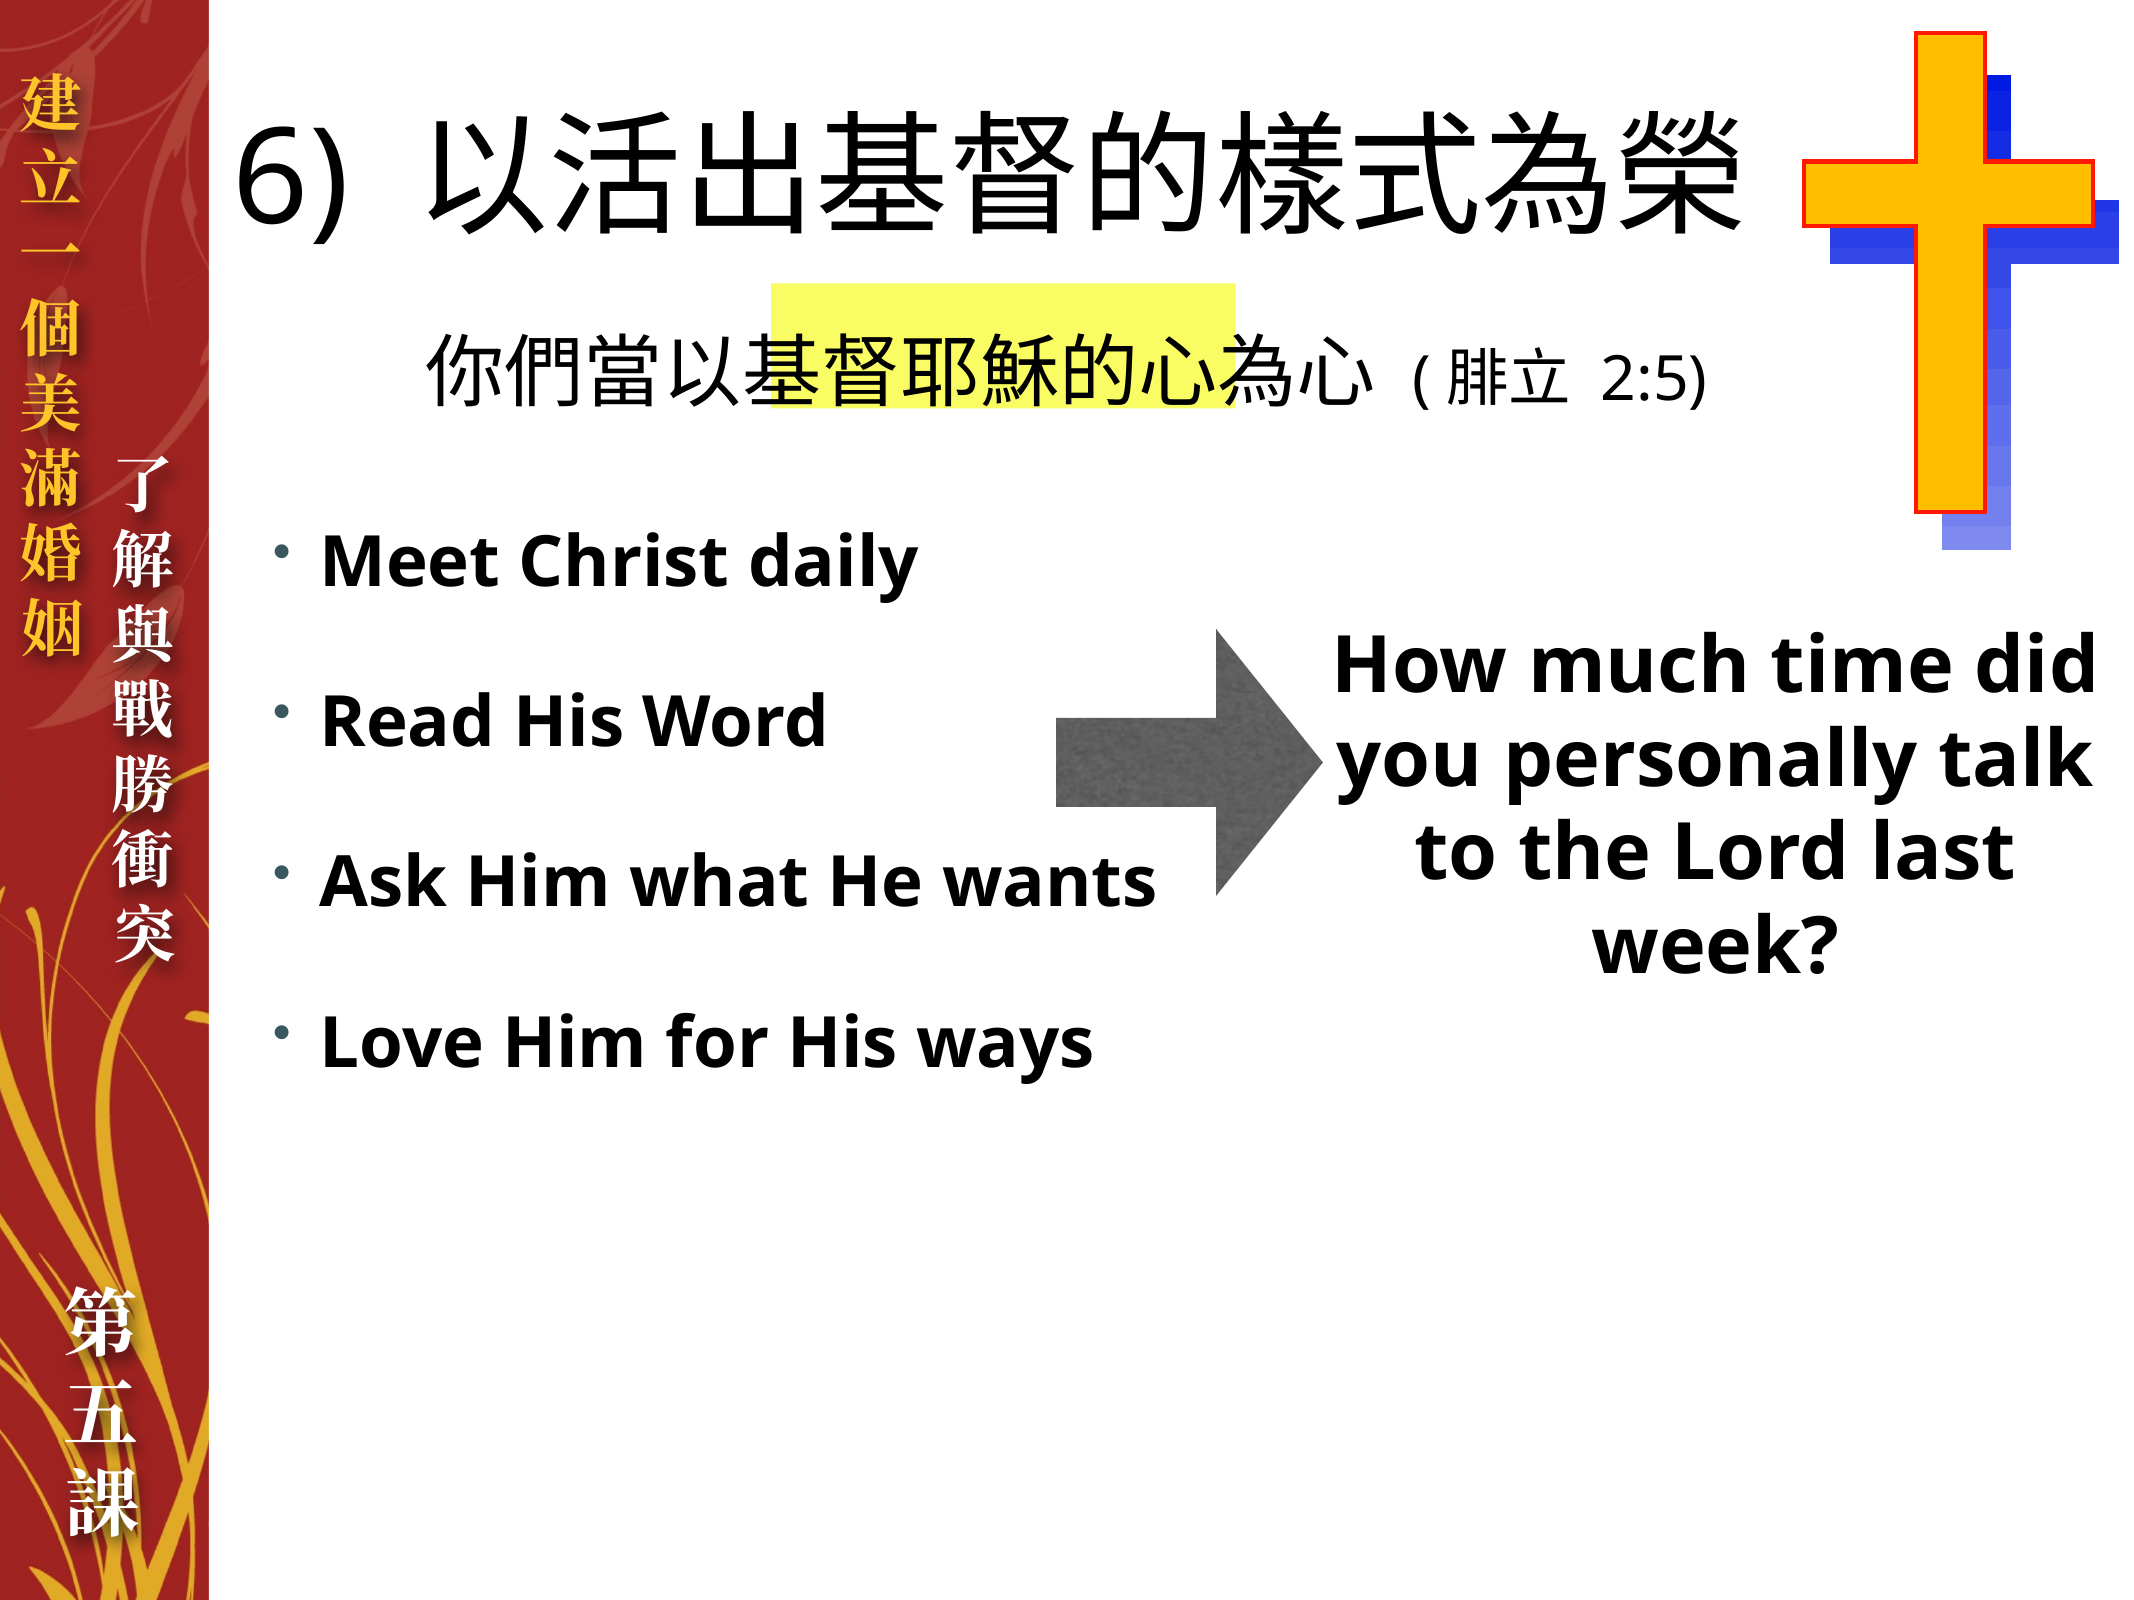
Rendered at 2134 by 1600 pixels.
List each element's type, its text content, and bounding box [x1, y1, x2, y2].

picture [0, 0, 208, 1600]
text_box 你們當以基督耶穌的心為心 (腓立 2:5) [416, 291, 1717, 425]
list Meet Christ daily Read His Word Ask Him what He wants Love Him for His ways [264, 303, 1932, 1295]
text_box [1055, 605, 2134, 909]
text_box [771, 283, 1236, 291]
picture [1801, 30, 2125, 555]
text_box 6) 以活出基督的樣式為榮 [224, 83, 1787, 259]
